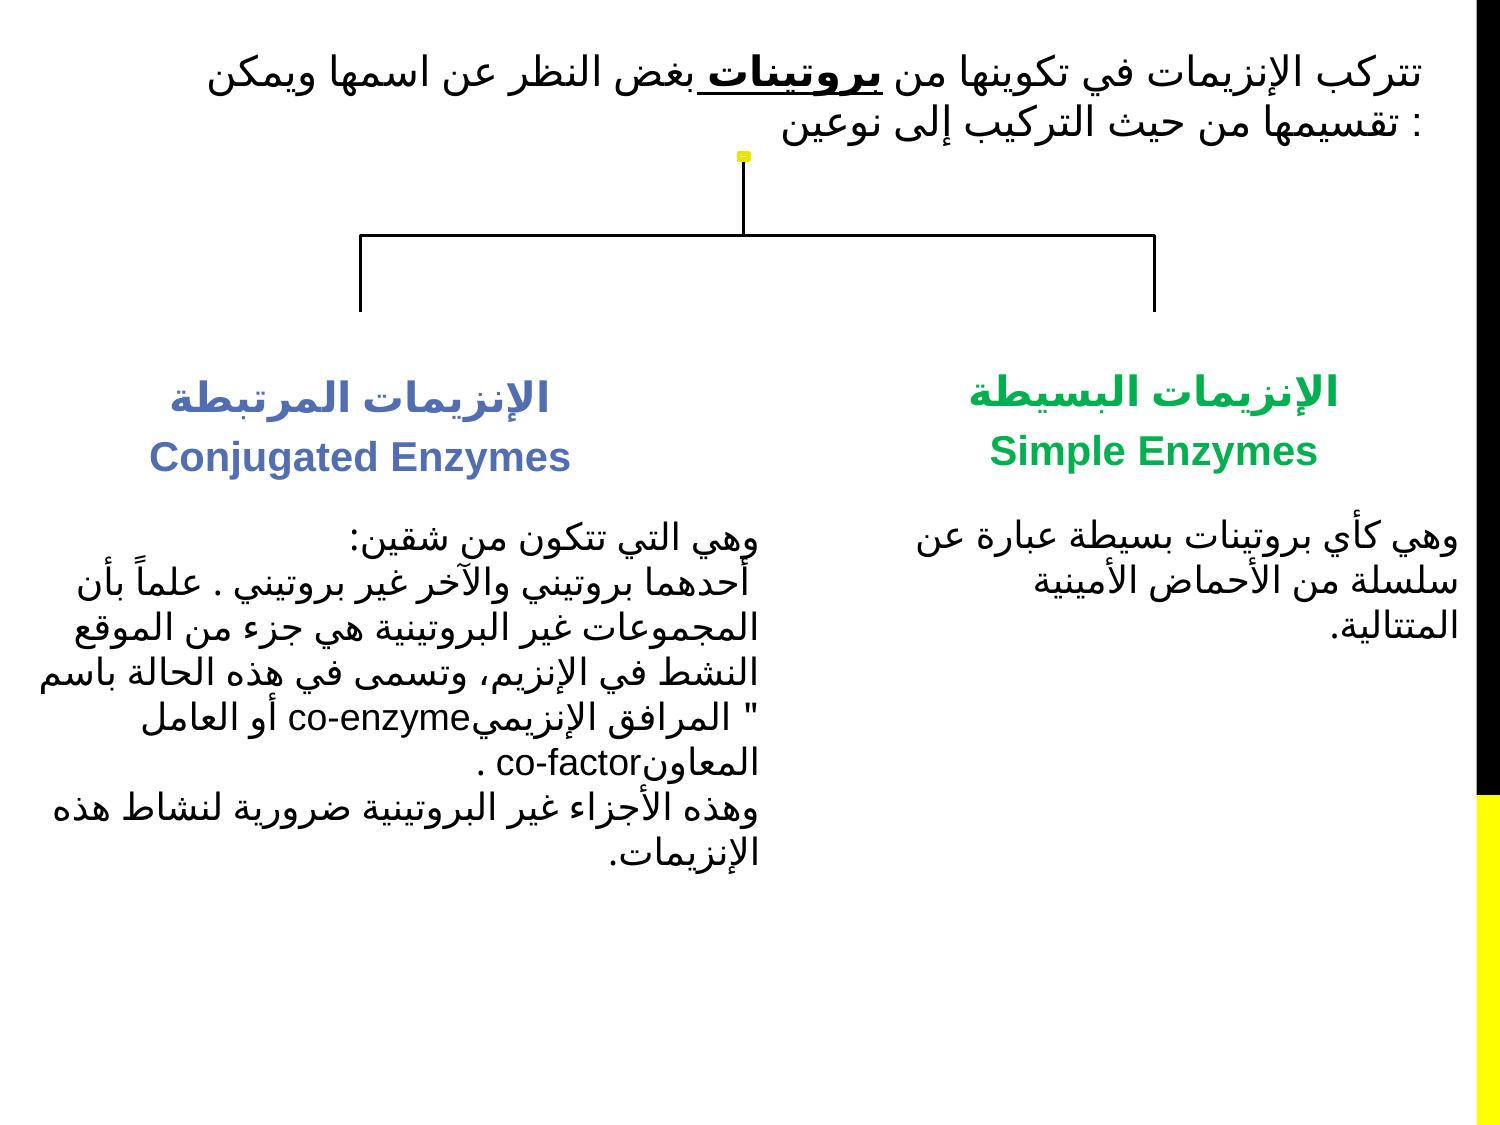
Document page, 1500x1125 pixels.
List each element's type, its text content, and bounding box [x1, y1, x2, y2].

text_box وهي التي تتكون من شقين: أحدهما بروتيني والآخر غير بروتيني . علماً بأن المجموعات غير البروتينية هي جزء من الموقع النشط في الإنزيم، وتسمى في هذه الحالة باسم " المرافق الإنزيميco-enzyme أو العامل المعاونco-factor . وهذه الأجزاء غير البروتينية ضرورية لنشاط هذه الإنزيمات. [0, 505, 775, 881]
text_box وهي كأي بروتينات بسيطة عبارة عن سلسلة من الأحماض الأمينية المتتالية. [887, 503, 1475, 969]
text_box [24, 17, 1463, 681]
